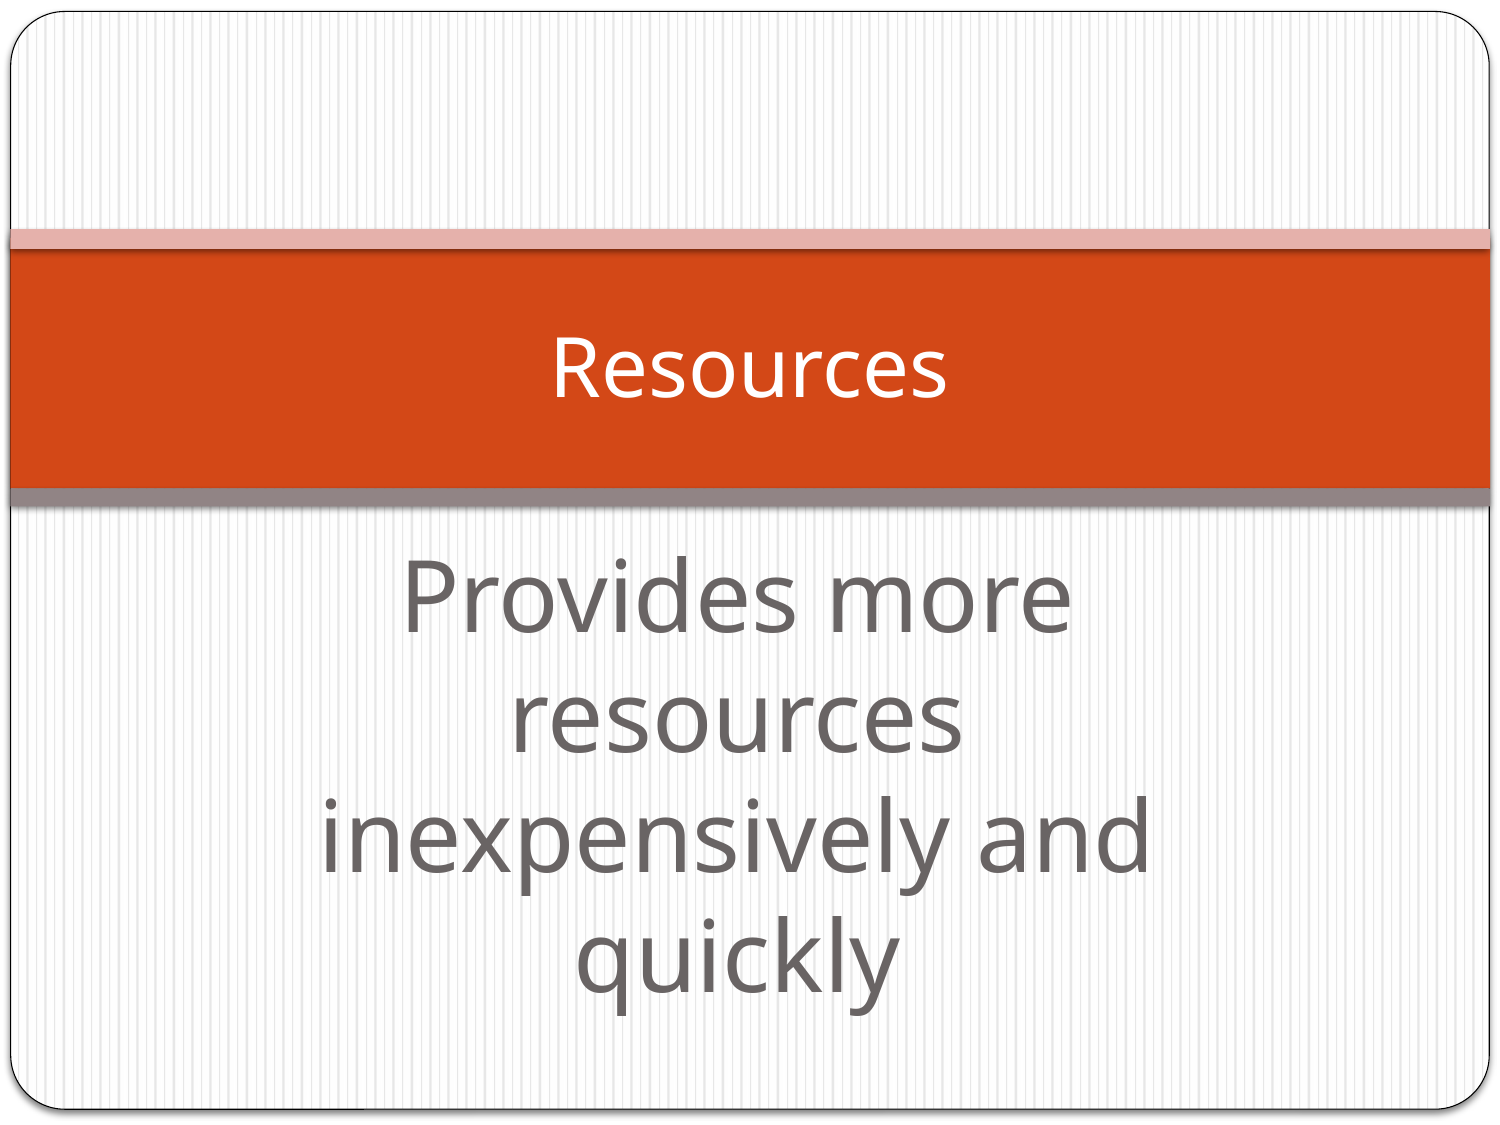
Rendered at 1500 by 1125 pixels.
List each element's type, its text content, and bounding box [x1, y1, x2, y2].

title Resources [75, 247, 1425, 489]
subtitle Provides more resources inexpensively and quickly [212, 525, 1263, 788]
